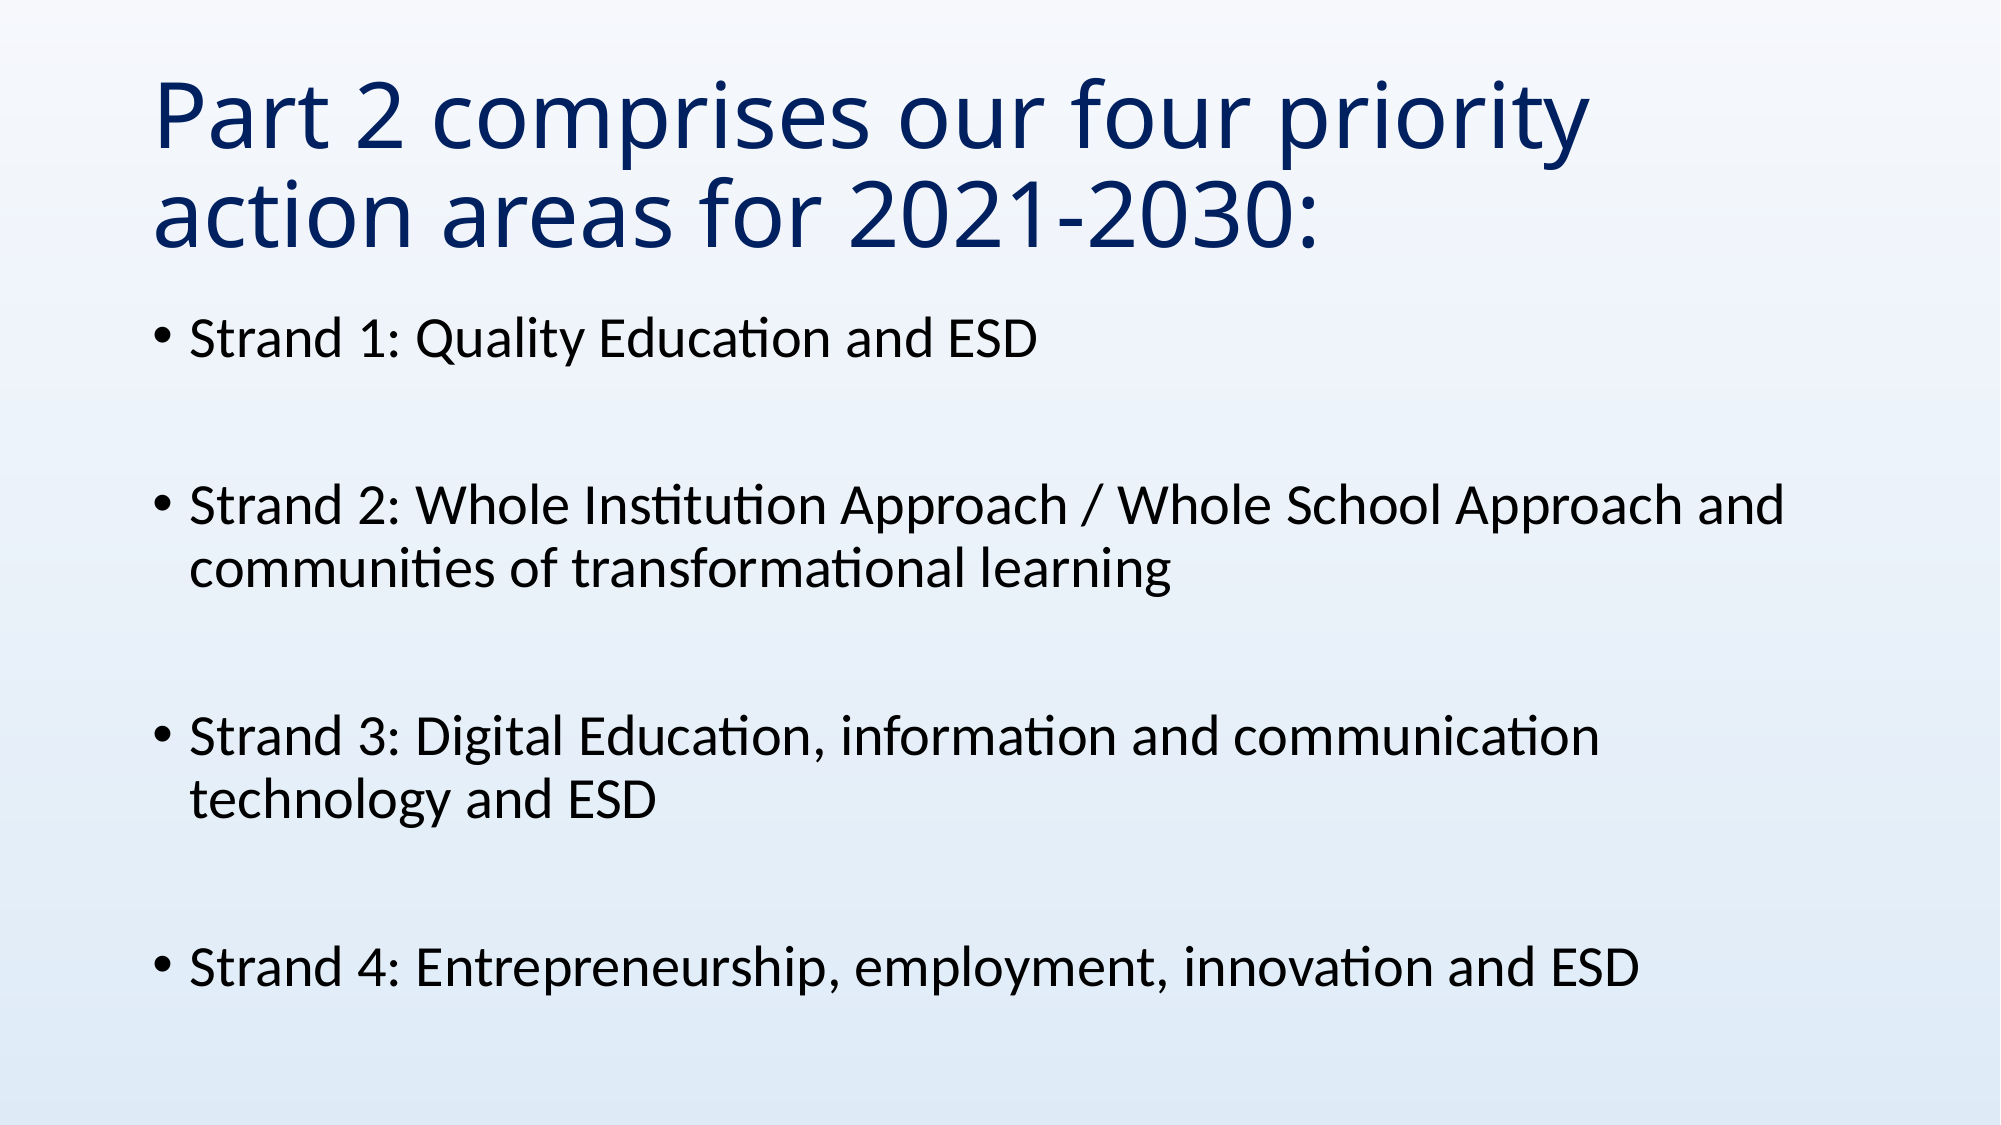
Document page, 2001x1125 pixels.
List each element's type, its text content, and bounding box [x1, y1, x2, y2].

title Part 2 comprises our four priority action areas for 2021-2030: [137, 59, 1863, 278]
list Strand 1: Quality Education and ESD Strand 2: Whole Institution Approach / Whole School Approach and communities of transformational learning Strand 3: Digital Education, information and communication technology and ESD Strand 4: Entrepreneurship, employment, innovation and ESD [137, 299, 1863, 1014]
